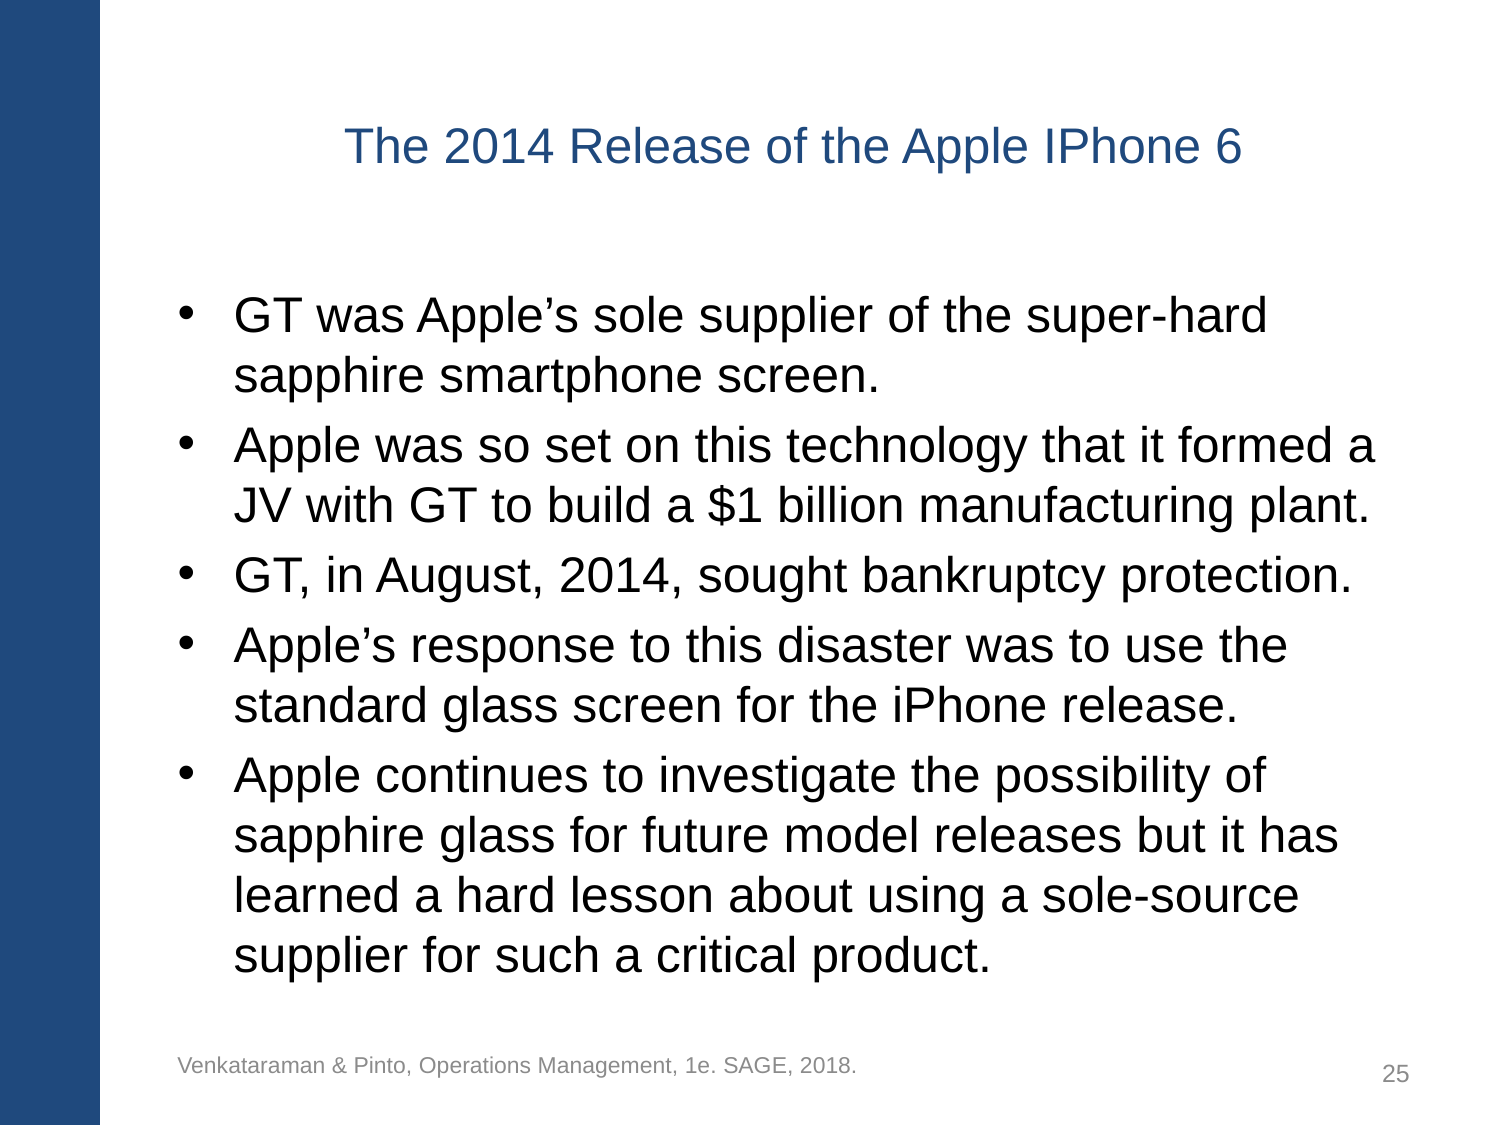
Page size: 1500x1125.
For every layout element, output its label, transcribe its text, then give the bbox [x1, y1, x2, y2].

title The 2014 Release of the Apple IPhone 6 [162, 50, 1425, 238]
slide_number 25 [1350, 1042, 1425, 1103]
list GT was Apple’s sole supplier of the super-hard sapphire smartphone screen. Apple was so set on this technology that it formed a JV with GT to build a $1 billion manufacturing plant. GT, in August, 2014, sought bankruptcy protection. Apple’s response to this disaster was to use the standard glass screen for the iPhone release. Apple continues to investigate the possibility of sapphire glass for future model releases but it has learned a hard lesson about using a sole-source supplier for such a critical product. [162, 275, 1425, 1005]
footer Venkataraman & Pinto, Operations Management, 1e. SAGE, 2018. [162, 1042, 1313, 1103]
